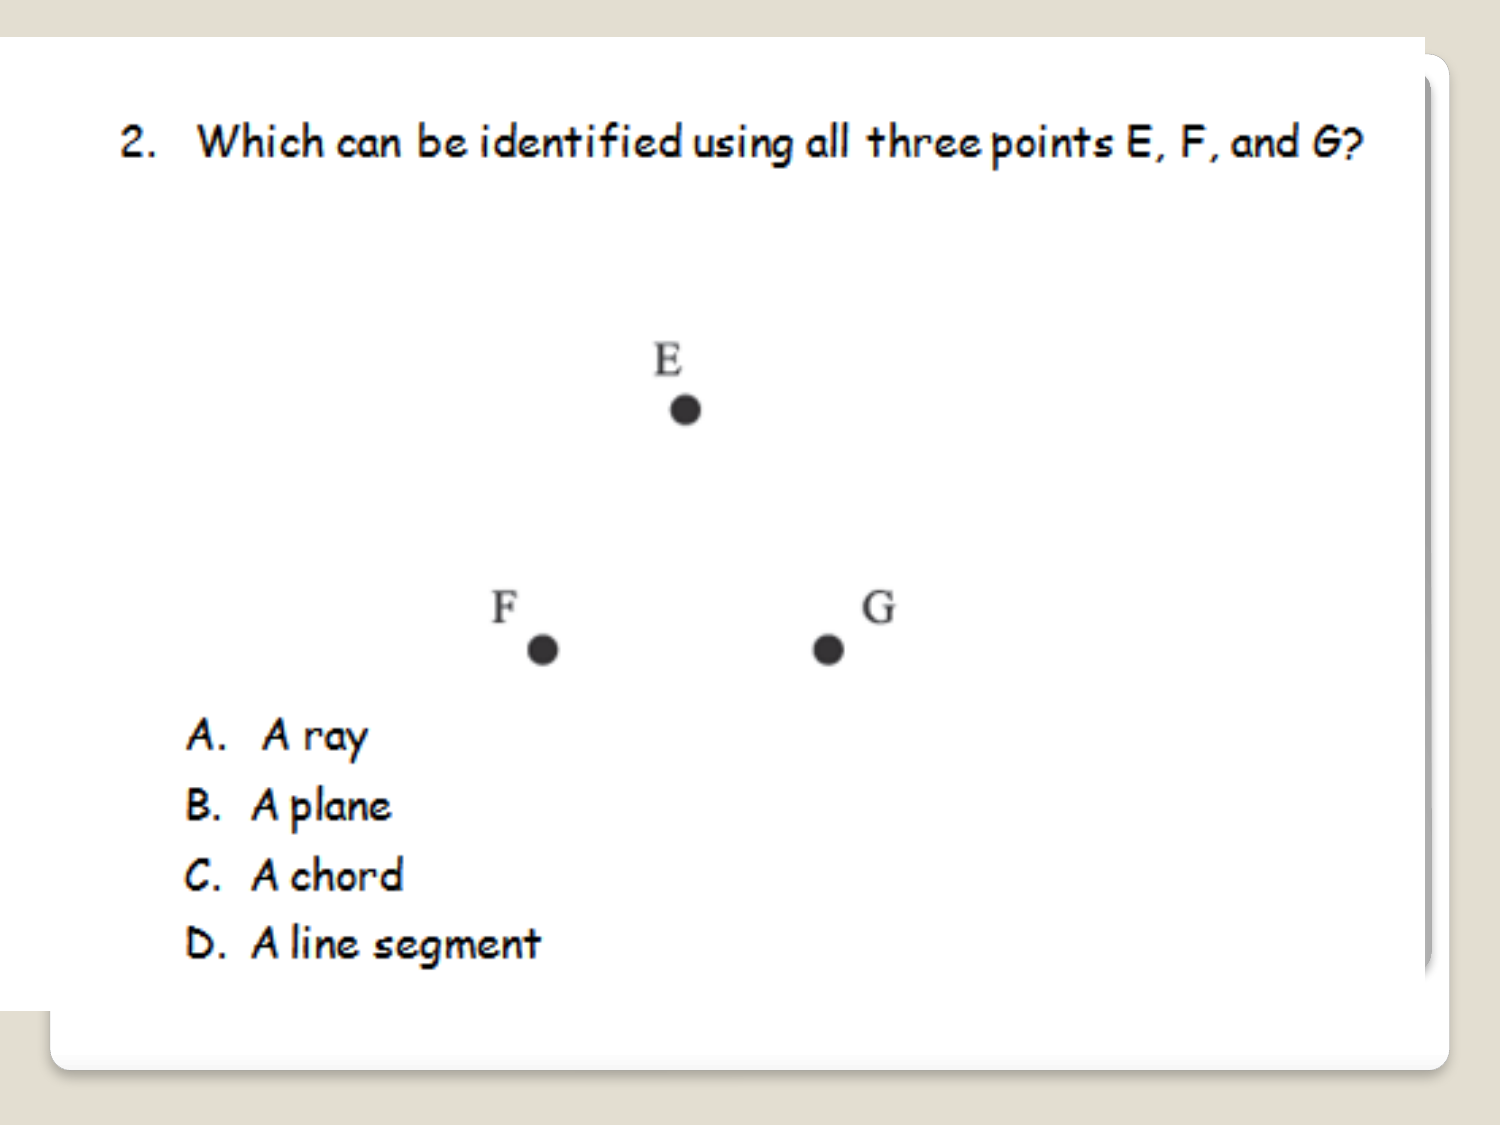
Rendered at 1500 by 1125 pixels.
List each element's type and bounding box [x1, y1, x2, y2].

list [0, 37, 1426, 1011]
